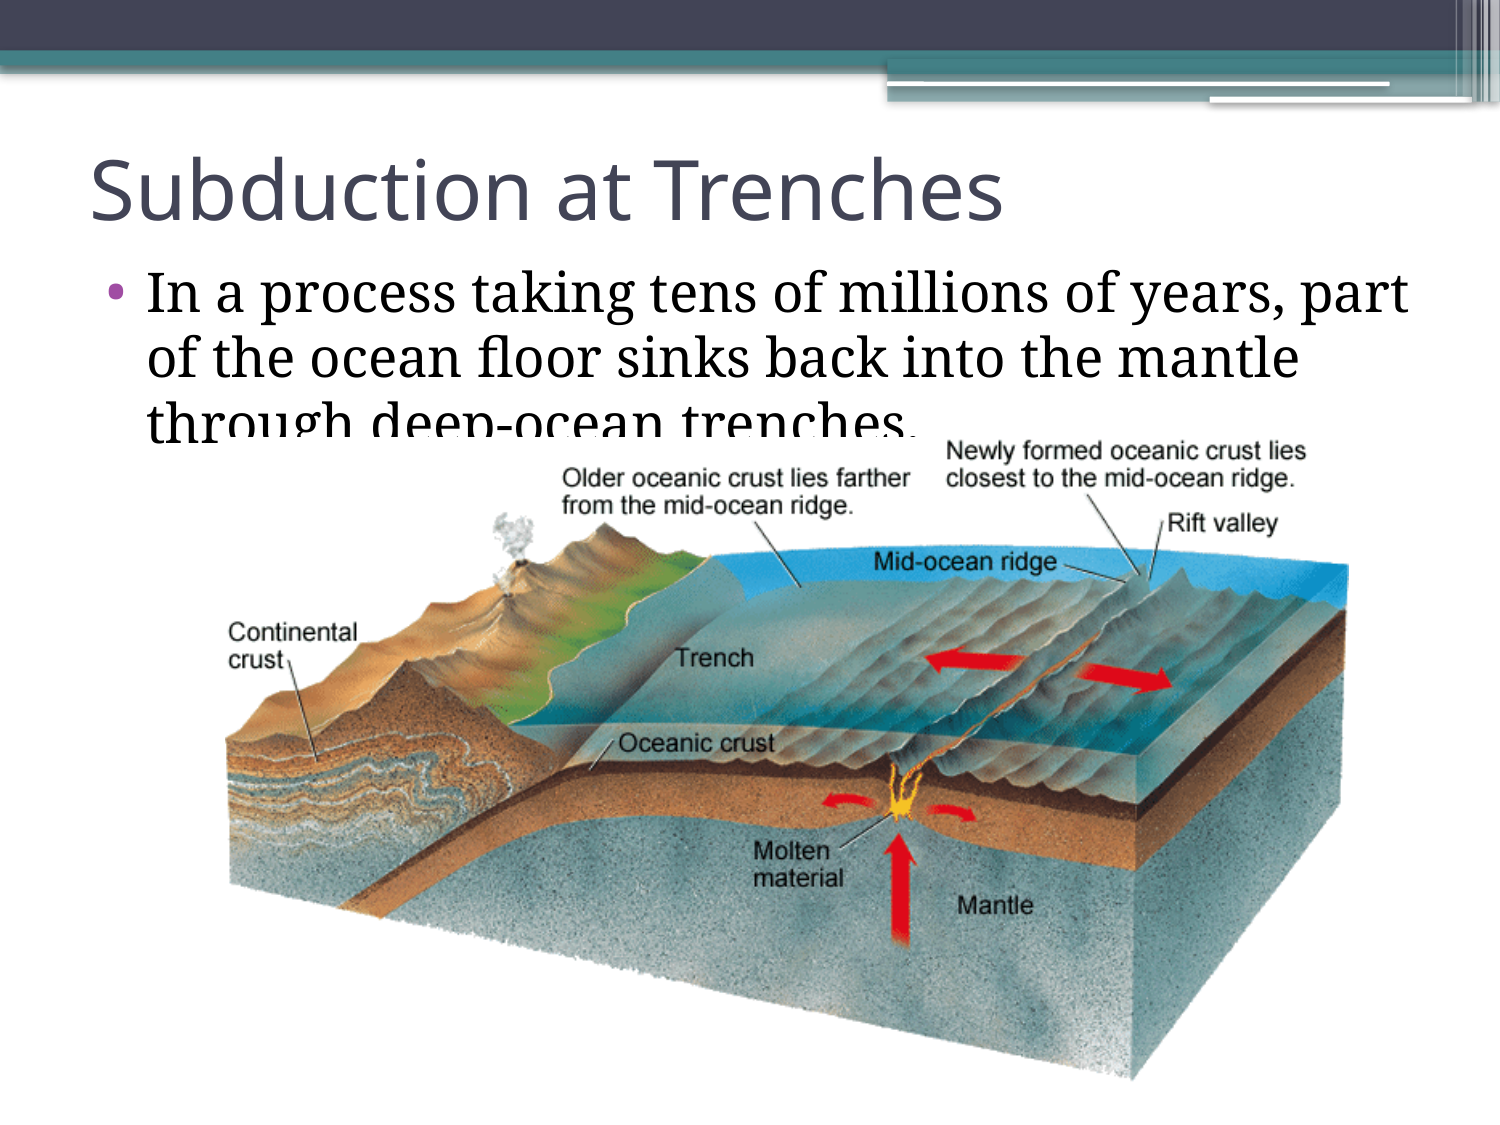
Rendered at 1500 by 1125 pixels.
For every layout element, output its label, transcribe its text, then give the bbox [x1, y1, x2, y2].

picture [224, 437, 1349, 1083]
title Subduction at Trenches [75, 99, 1425, 249]
list In a process taking tens of millions of years, part of the ocean floor sinks back into the mantle through deep-ocean trenches. [75, 249, 1425, 463]
